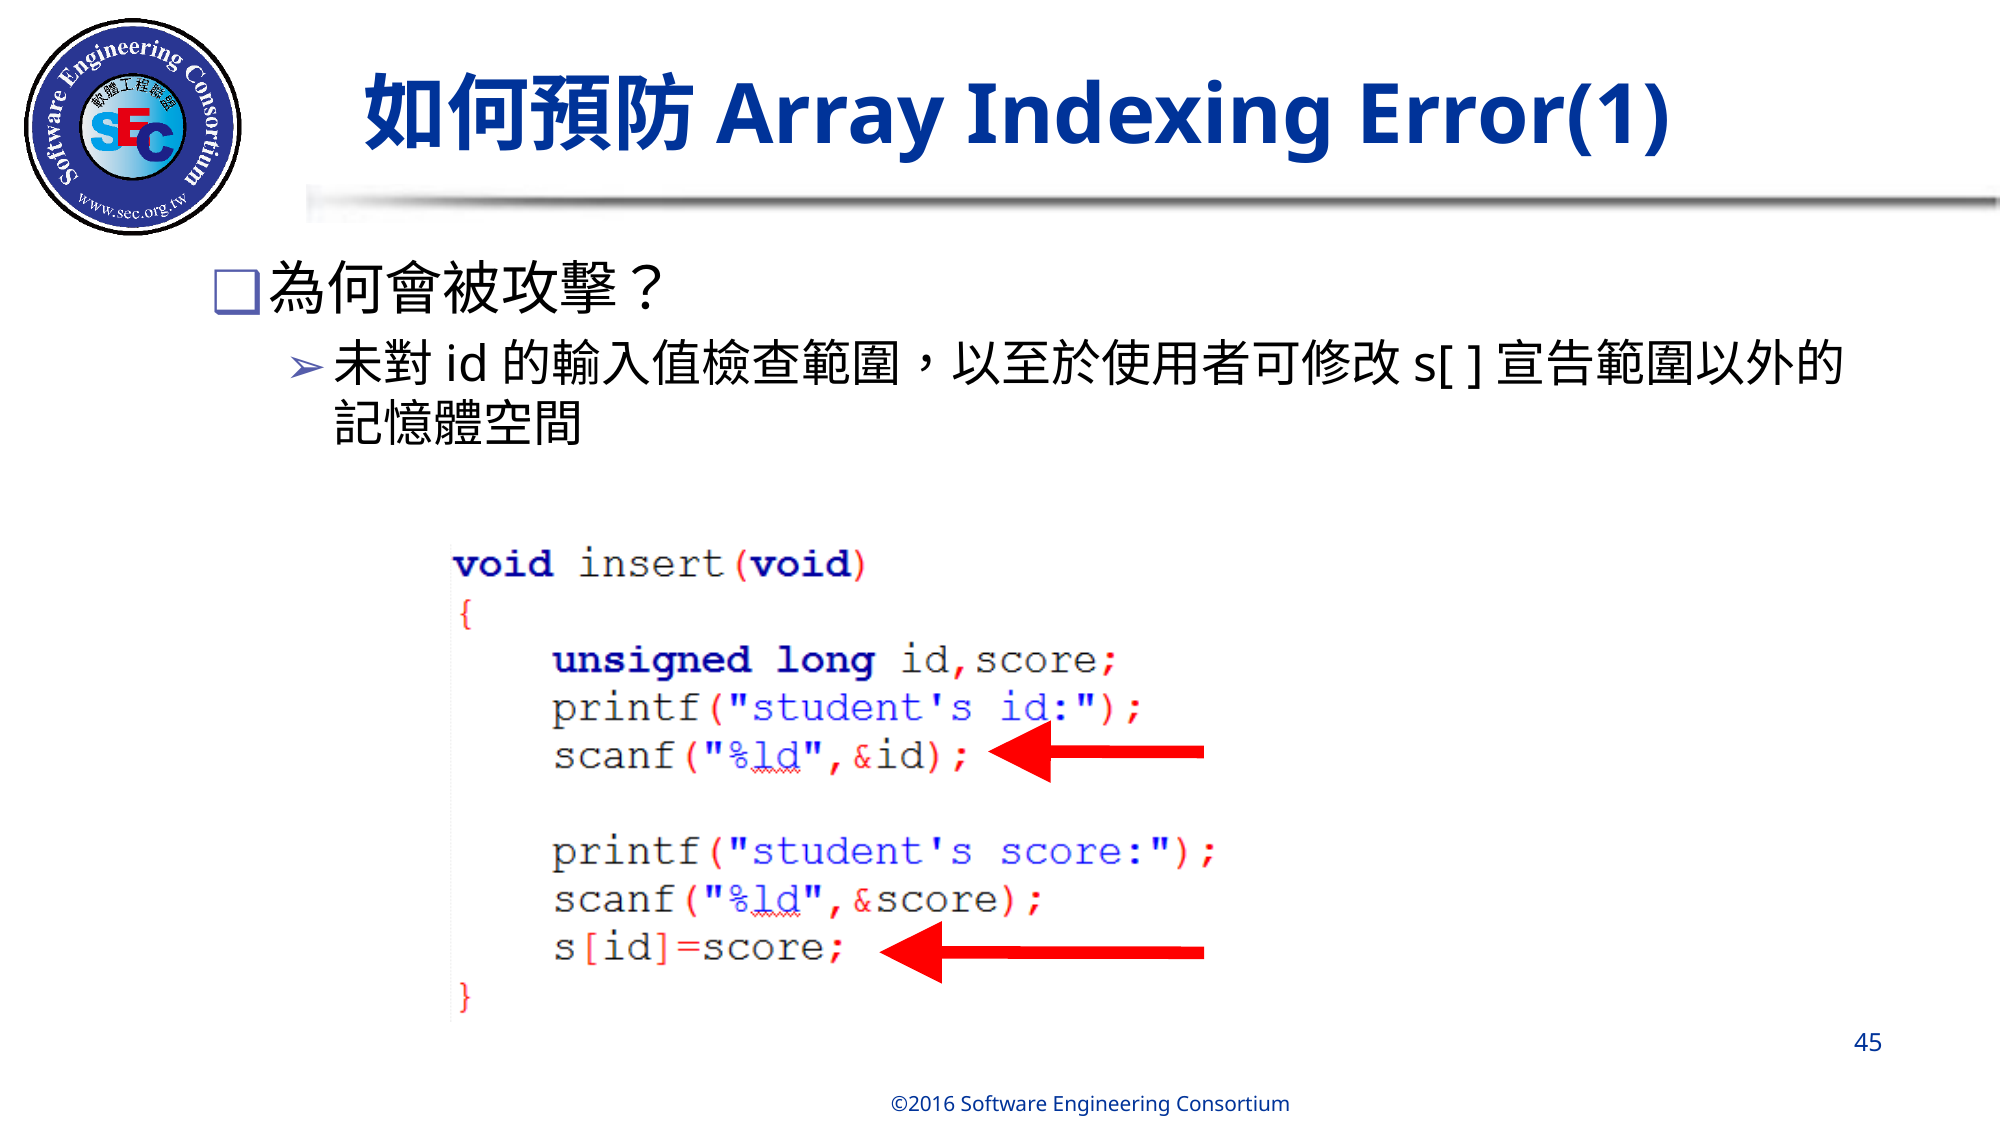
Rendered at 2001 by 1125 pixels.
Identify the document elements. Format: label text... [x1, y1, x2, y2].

picture [450, 543, 1225, 1022]
picture [0, 0, 265, 259]
picture [306, 184, 2000, 223]
slide_number ‹#› [1481, 1019, 1898, 1094]
list 為何會被攻擊？ 未對id的輸入值檢查範圍，以至於使用者可修改s[ ]宣告範圍以外的記憶體空間 [196, 243, 1898, 1000]
title 如何預防Array Indexing Error(1) [348, 42, 2000, 179]
